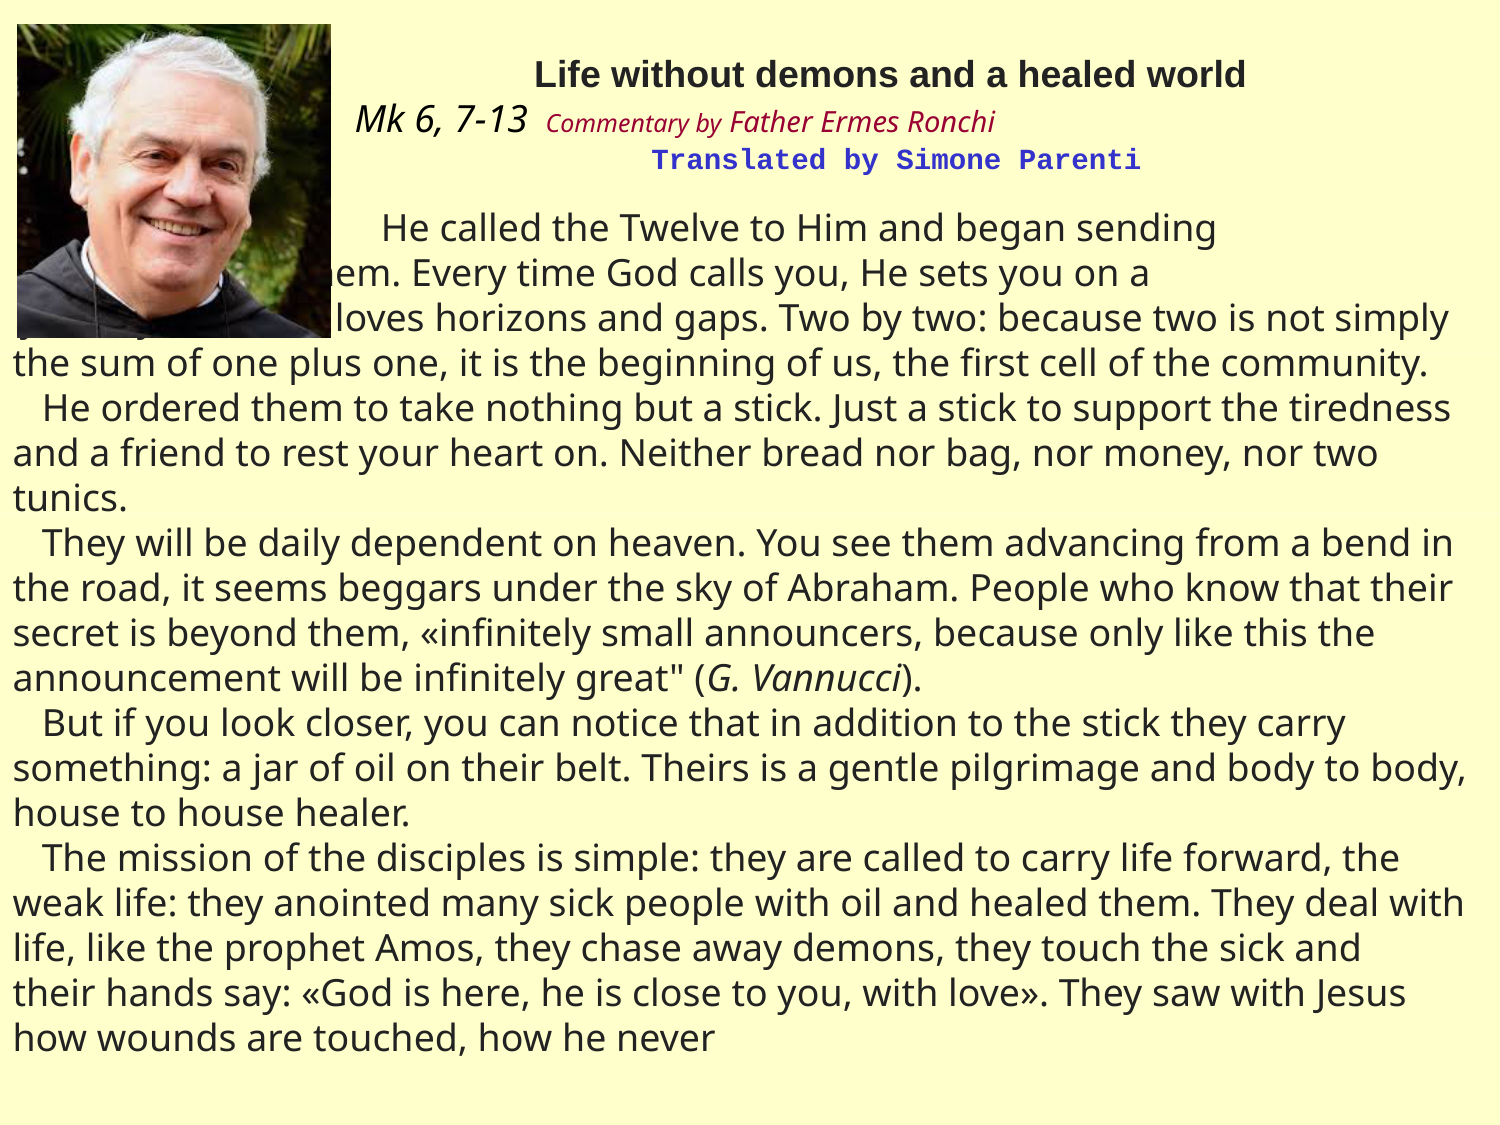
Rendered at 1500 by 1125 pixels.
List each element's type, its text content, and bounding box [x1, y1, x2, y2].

text_box He called the Twelve to Him and began sending them. Every time God calls you, He sets you on a journey. Our God loves horizons and gaps. Two by two: because two is not simply the sum of one plus one, it is the beginning of us, the first cell of the community. He ordered them to take nothing but a stick. Just a stick to support the tiredness and a friend to rest your heart on. Neither bread nor bag, nor money, nor two tunics. They will be daily dependent on heaven. You see them advancing from a bend in the road, it seems beggars under the sky of Abraham. People who know that their secret is beyond them, «infinitely small announcers, because only like this the announcement will be infinitely great" (G. Vannucci). But if you look closer, you can notice that in addition to the stick they carry something: a jar of oil on their belt. Theirs is a gentle pilgrimage and body to body, house to house healer. The mission of the disciples is simple: they are called to carry life forward, the weak life: they anointed many sick people with oil and healed them. They deal with life, like the prophet Amos, they chase away demons, they touch the sick and their hands say: «God is here, he is close to you, with love». They saw with Jesus how wounds are touched, how he never [0, 196, 1498, 1066]
picture [17, 24, 331, 338]
text_box Life without demons and a healed world Mk 6, 7-13 Commentary by Father Ermes Ronchi Translated by Simone Parenti [331, 42, 1500, 253]
